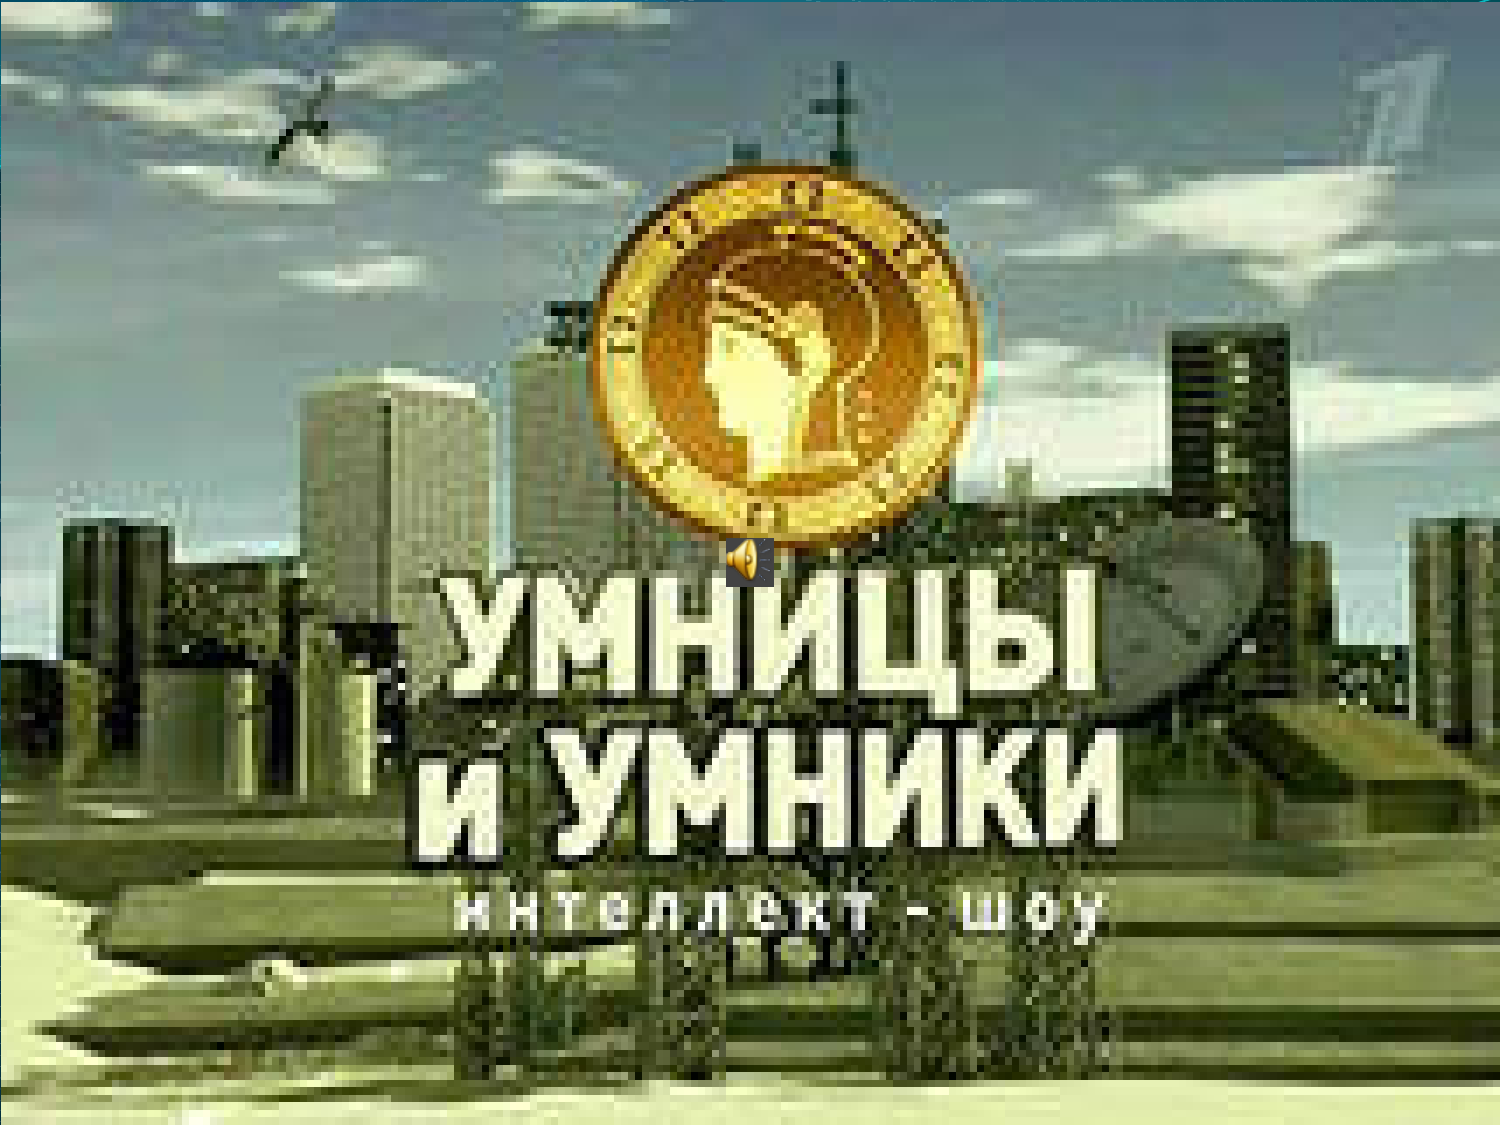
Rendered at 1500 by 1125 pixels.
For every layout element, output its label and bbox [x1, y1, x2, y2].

list [0, 1, 1500, 1125]
picture [724, 537, 776, 588]
